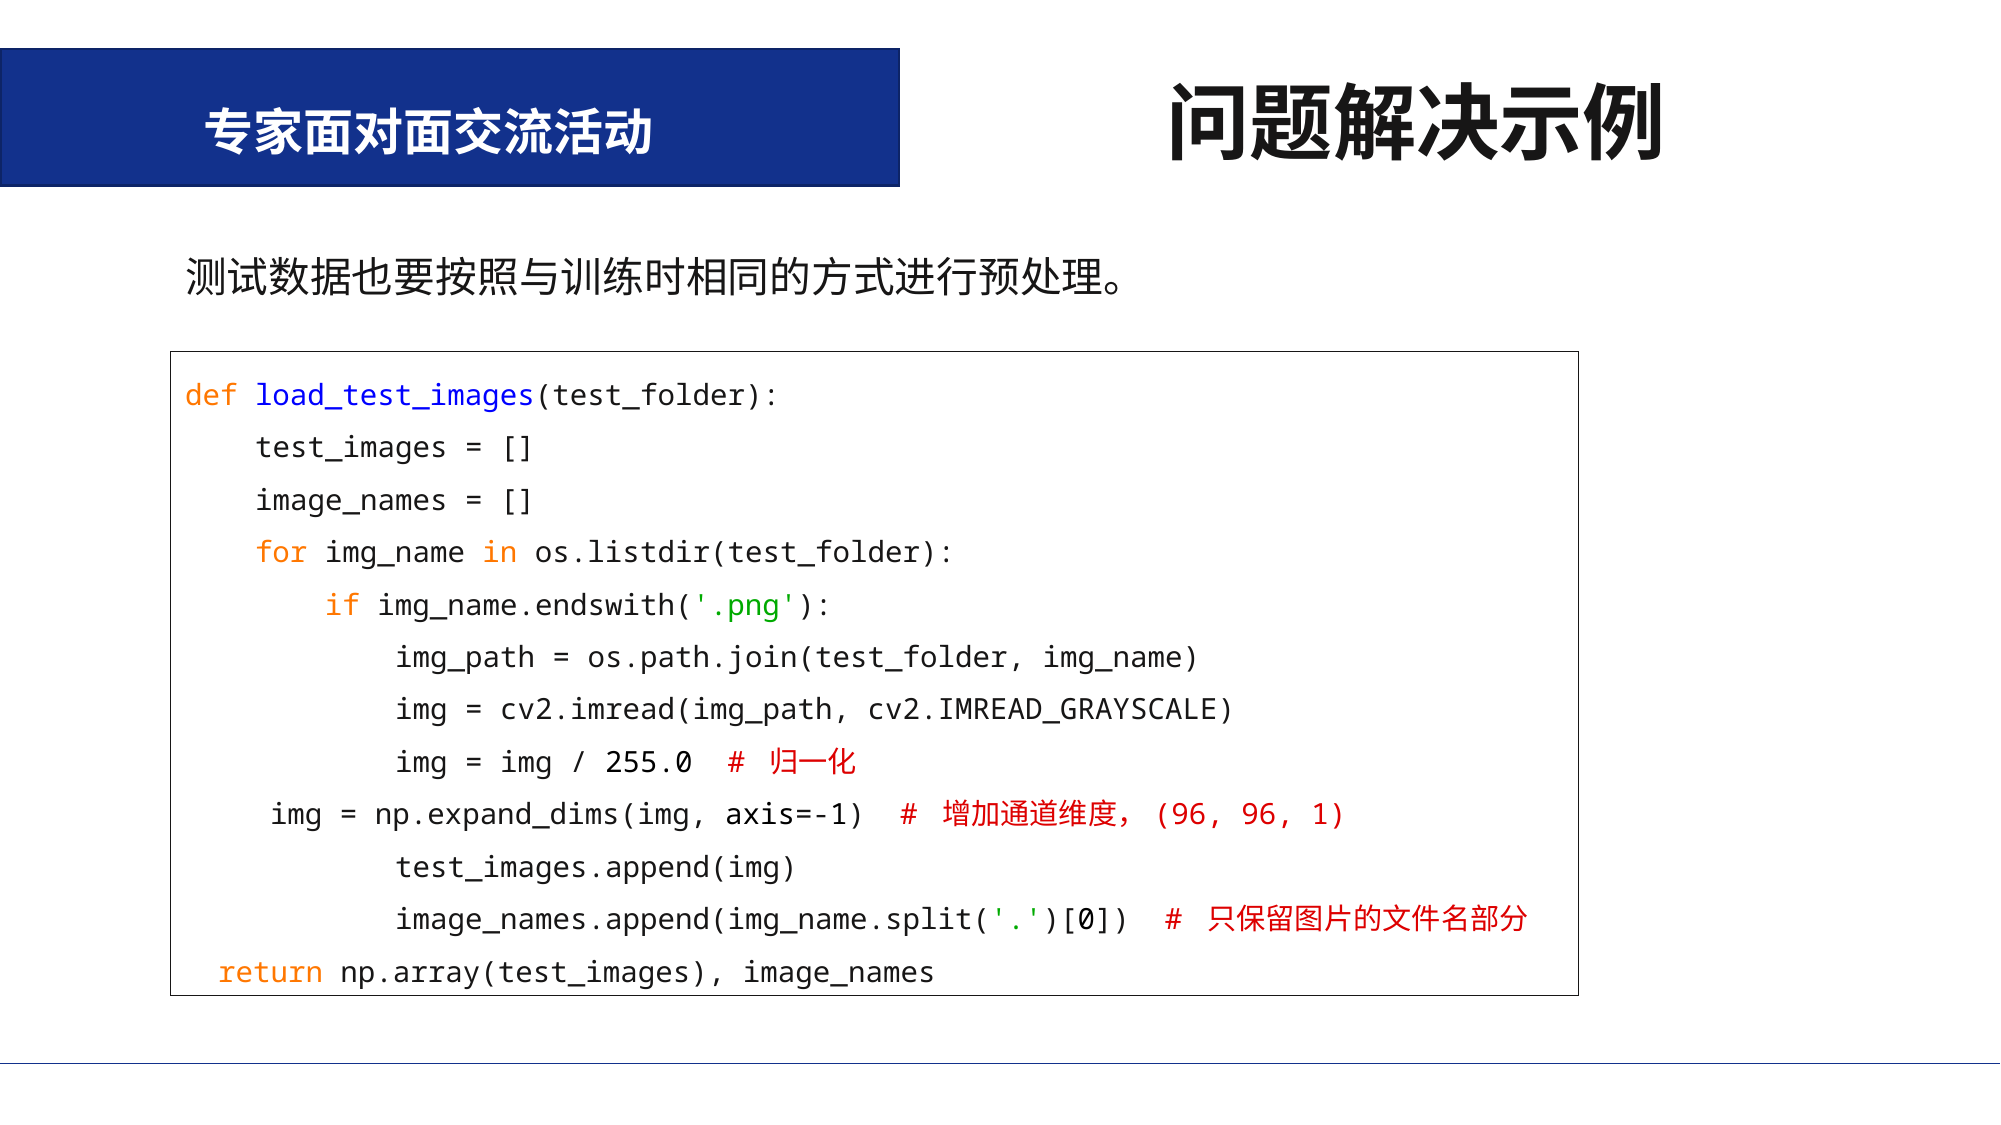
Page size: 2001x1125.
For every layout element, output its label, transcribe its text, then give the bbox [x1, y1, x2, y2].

text_box def load_test_images(test_folder): test_images = [] image_names = [] for img_name in os.listdir(test_folder): if img_name.endswith('.png'): img_path = os.path.join(test_folder, img_name) img = cv2.imread(img_path, cv2.IMREAD_GRAYSCALE) img = img / 255.0 # 归一化 img = np.expand_dims(img, axis=-1) # 增加通道维度，(96, 96, 1) test_images.append(img) image_names.append(img_name.split('.')[0]) # 只保留图片的文件名部分 return np.array(test_images), image_names [170, 351, 1579, 996]
text_box [0, 48, 900, 187]
text_box 问题解决示例 [915, 63, 1917, 178]
text_box 测试数据也要按照与训练时相同的方式进行预处理。 [170, 218, 1829, 309]
text_box 专家面对面交流活动 [188, 80, 884, 168]
